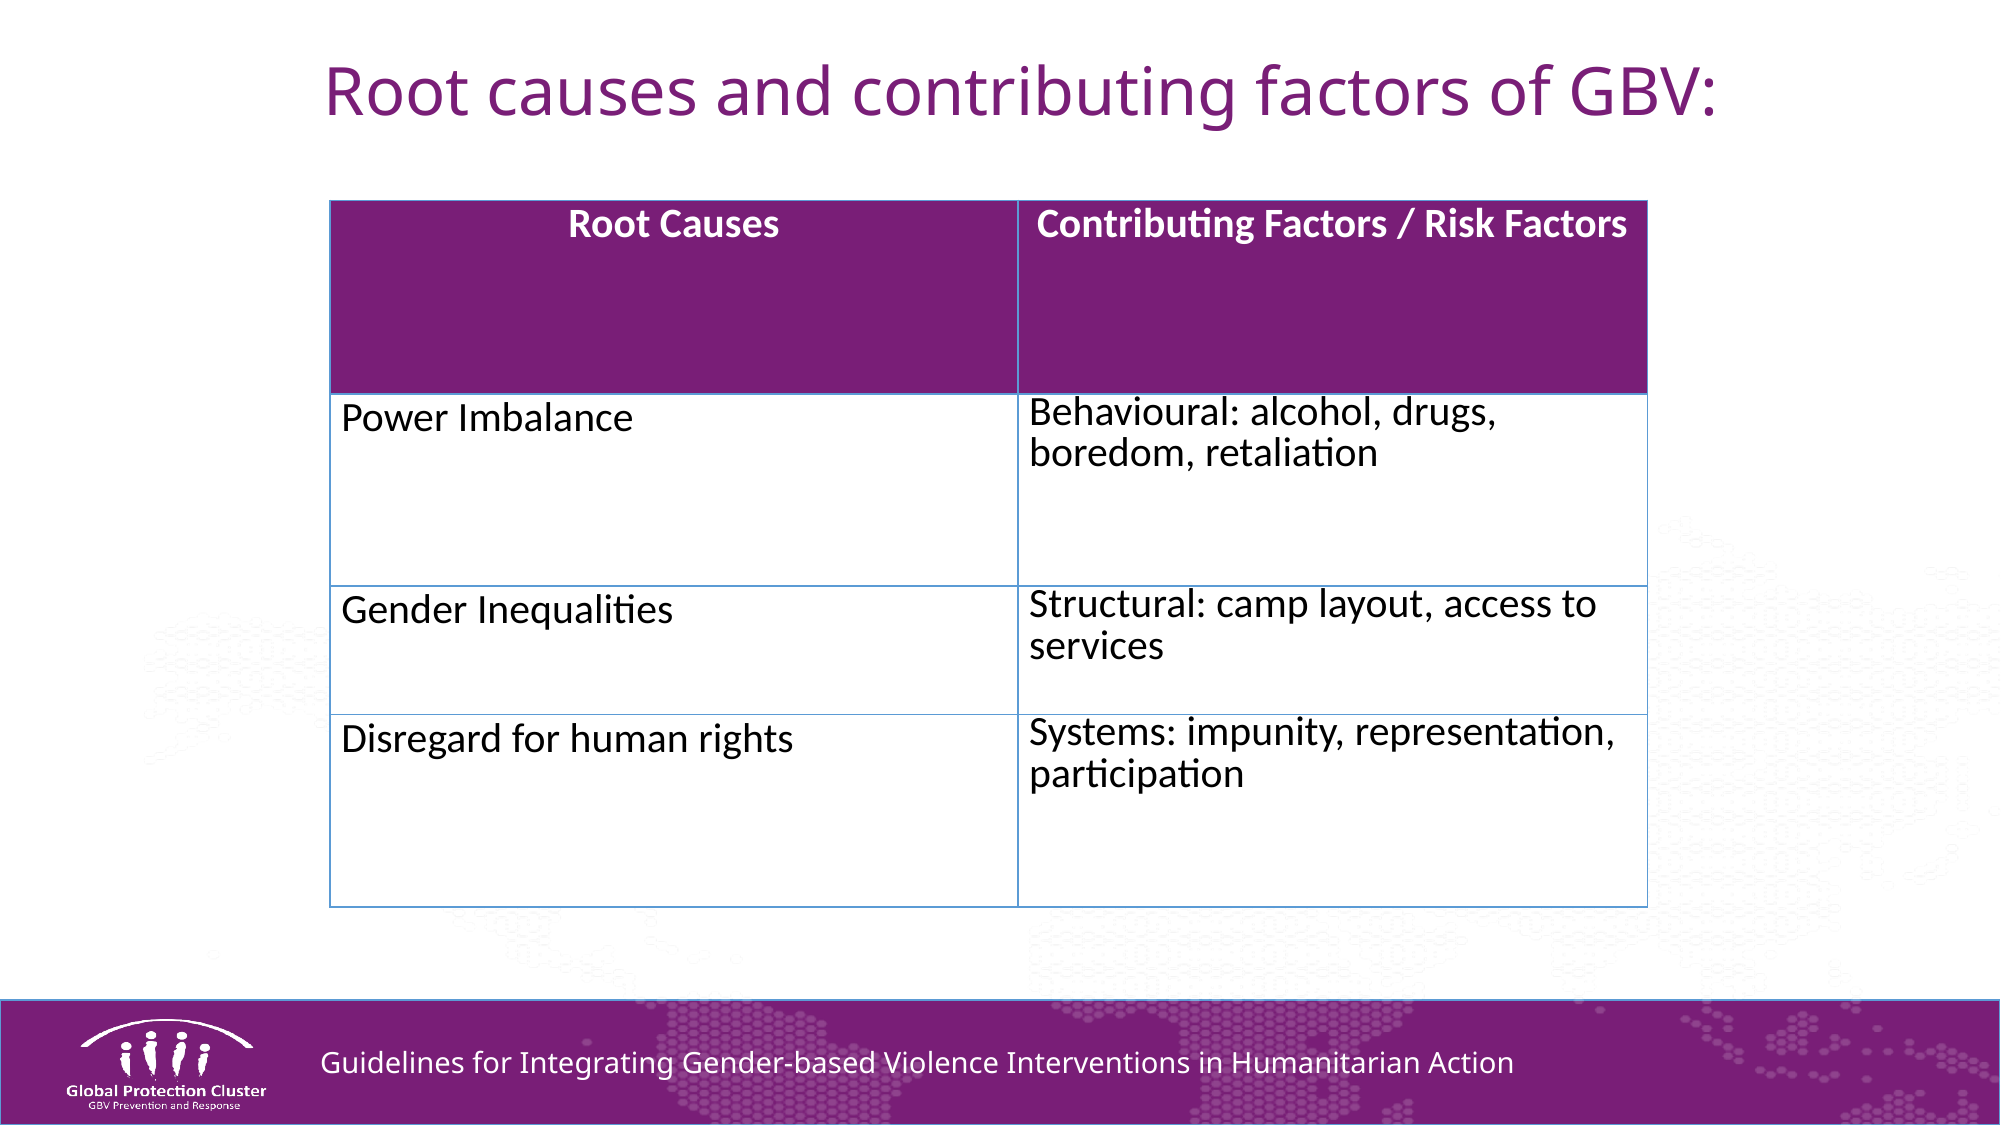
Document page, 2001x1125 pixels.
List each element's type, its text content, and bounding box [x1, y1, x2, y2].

table_cell Structural: camp layout, access to services [1019, 587, 1647, 714]
table_header Contributing Factors / Risk Factors [1019, 201, 1647, 393]
table_cell Systems: impunity, representation, participation [1019, 715, 1647, 906]
table_cell Power Imbalance [331, 395, 1017, 585]
title Root causes and contributing factors of GBV: [308, 50, 1739, 185]
table_cell Behavioural: alcohol, drugs, boredom, retaliation [1019, 395, 1647, 585]
picture [56, 254, 2001, 1125]
table_cell Disregard for human rights [331, 715, 1017, 906]
table_header Root Causes [331, 201, 1017, 393]
table_cell Gender Inequalities [331, 587, 1017, 714]
